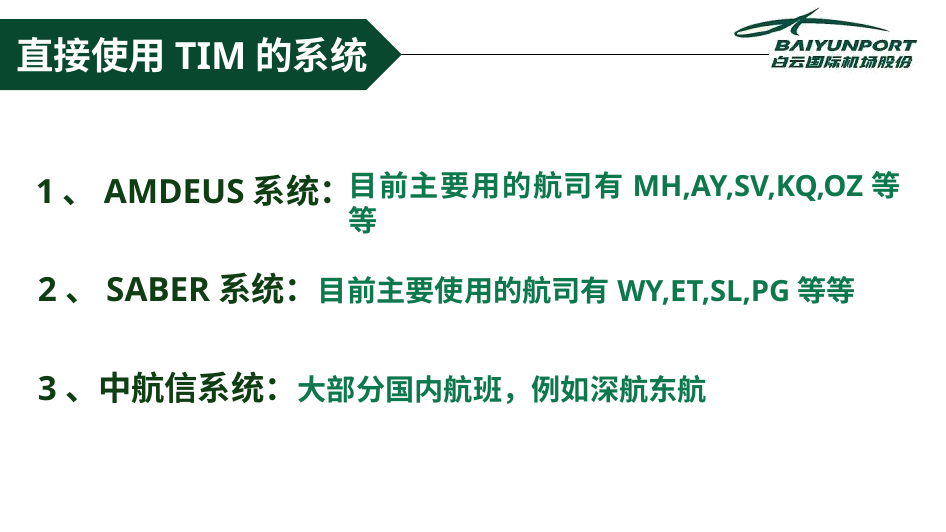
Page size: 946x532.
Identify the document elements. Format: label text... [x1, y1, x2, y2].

text_box 直接使用TIM的系统 [0, 18, 403, 92]
text_box 目前主要用的航司有MH,AY,SV,KQ,OZ等等 [333, 160, 916, 210]
text_box 1、AMDEUS系统： [20, 146, 783, 215]
text_box 3、中航信系统：大部分国内航班，例如深航东航 [23, 360, 863, 415]
picture [712, 0, 946, 78]
text_box 2、SABER系统：目前主要使用的航司有WY,ET,SL,PG等等 [23, 260, 874, 351]
